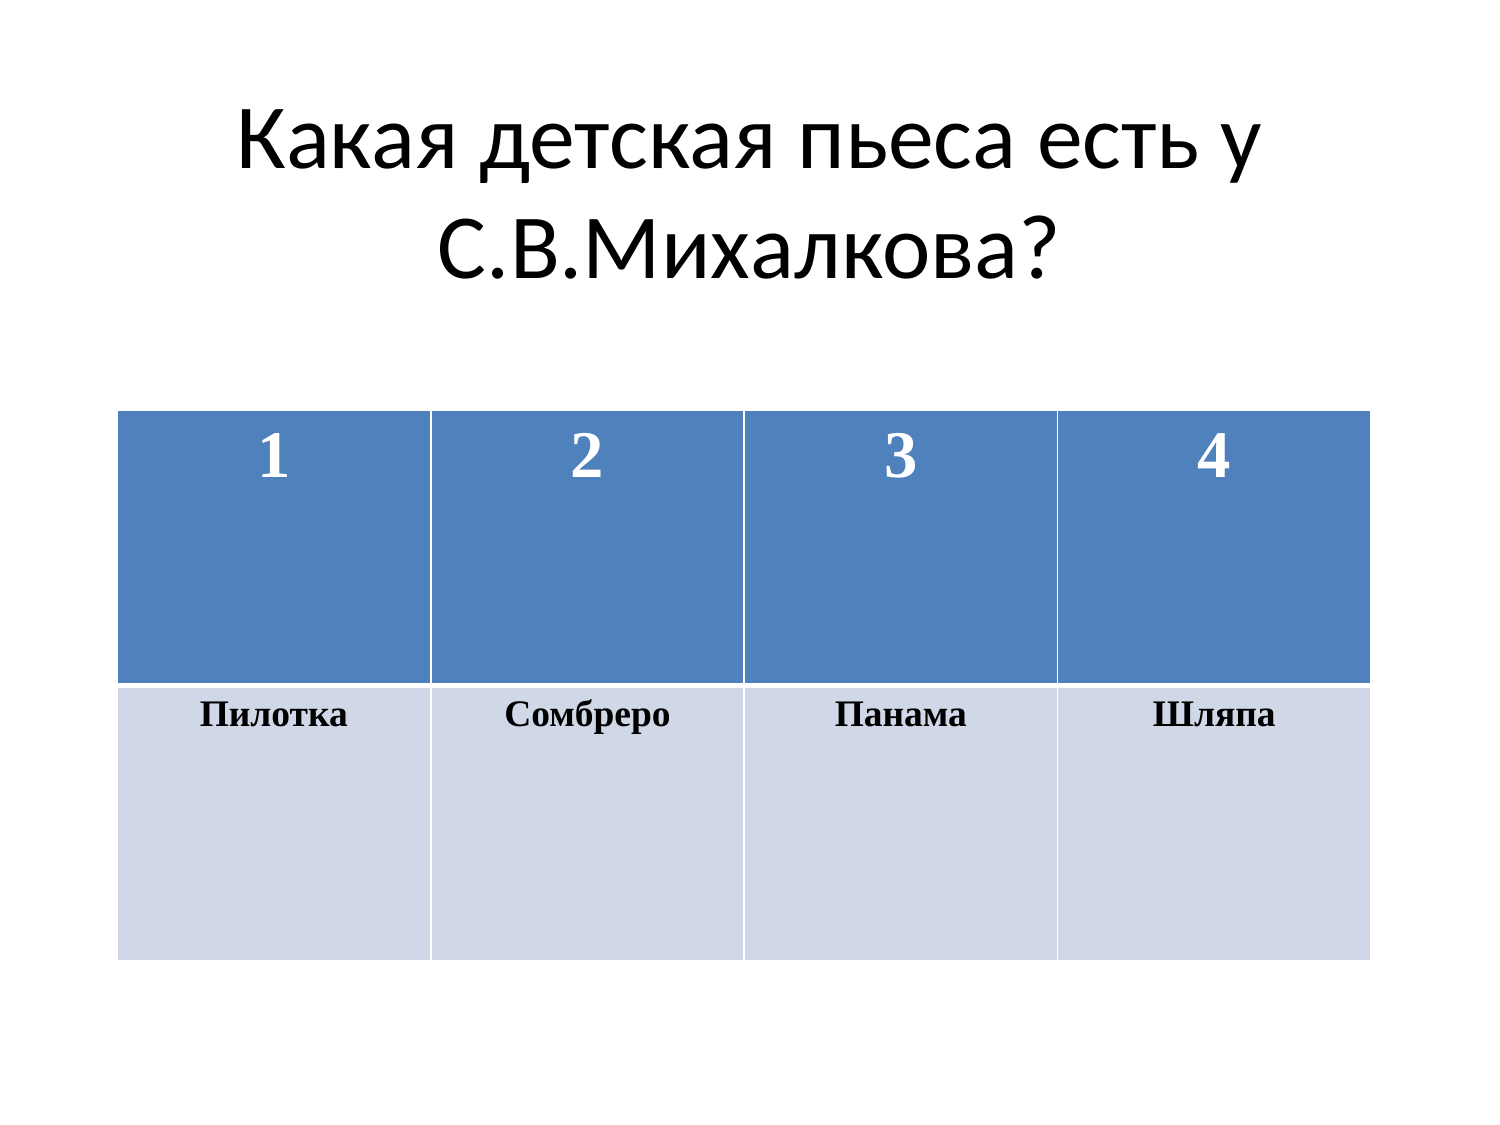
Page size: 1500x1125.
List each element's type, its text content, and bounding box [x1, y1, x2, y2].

table_cell Шляпа [1058, 688, 1370, 960]
table_header 2 [432, 411, 743, 683]
table_header 4 [1058, 411, 1370, 683]
table_cell Сомбреро [432, 688, 743, 960]
title Какая детская пьеса есть у С.В.Михалкова? [75, 45, 1425, 329]
table_header 3 [745, 411, 1057, 683]
table_cell Панама [745, 688, 1057, 960]
table_cell Пилотка [118, 688, 430, 960]
table_header 1 [118, 411, 430, 683]
